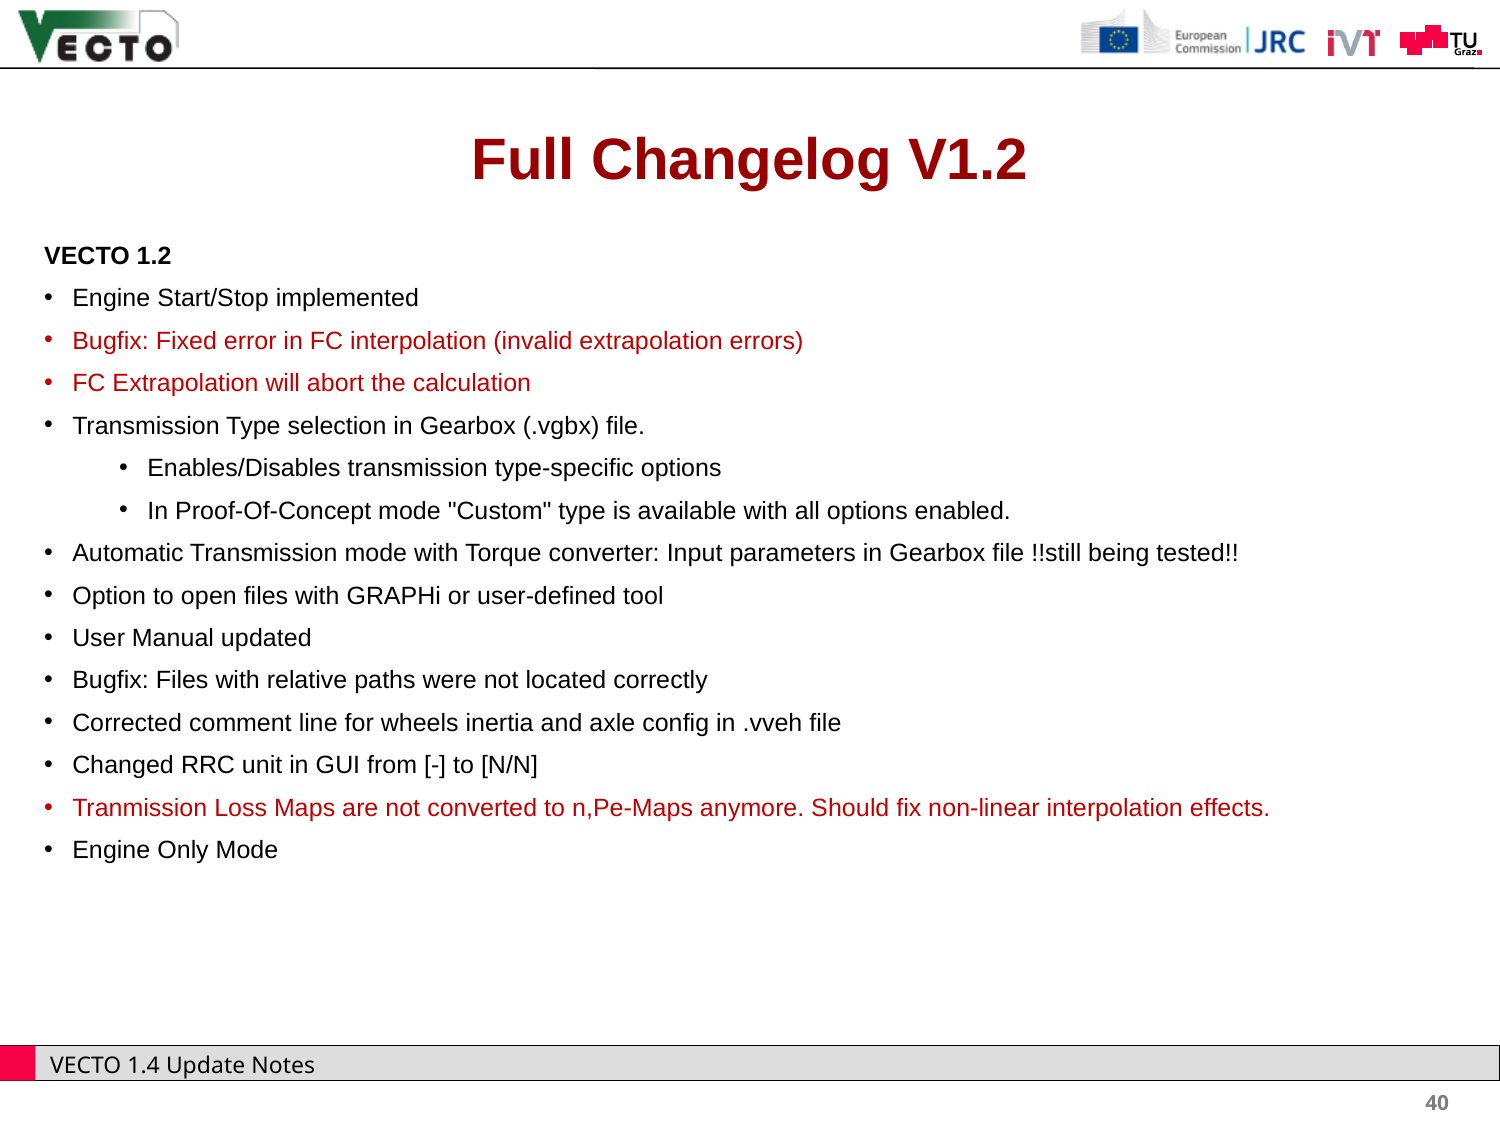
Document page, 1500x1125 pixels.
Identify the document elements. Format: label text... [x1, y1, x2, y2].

picture [1080, 7, 1306, 54]
picture [17, 9, 179, 65]
title Full Changelog V1.2 [0, 127, 1500, 185]
text_box VECTO 1.2 Engine Start/Stop implemented Bugfix: Fixed error in FC interpolation (invalid extrapolation errors) FC Extrapolation will abort the calculation Transmission Type selection in Gearbox (.vgbx) file. Enables/Disables transmission type-specific options In Proof-Of-Concept mode "Custom" type is available with all options enabled. Automatic Transmission mode with Torque converter: Input parameters in Gearbox file !!still being tested!! Option to open files with GRAPHi or user-defined tool User Manual updated Bugfix: Files with relative paths were not located correctly Corrected comment line for wheels inertia and axle config in .vveh file Changed RRC unit in GUI from [-] to [N/N] Tranmission Loss Maps are not converted to n,Pe-Maps anymore. Should fix non-linear interpolation effects. Engine Only Mode [29, 232, 1471, 872]
picture [1328, 30, 1380, 56]
